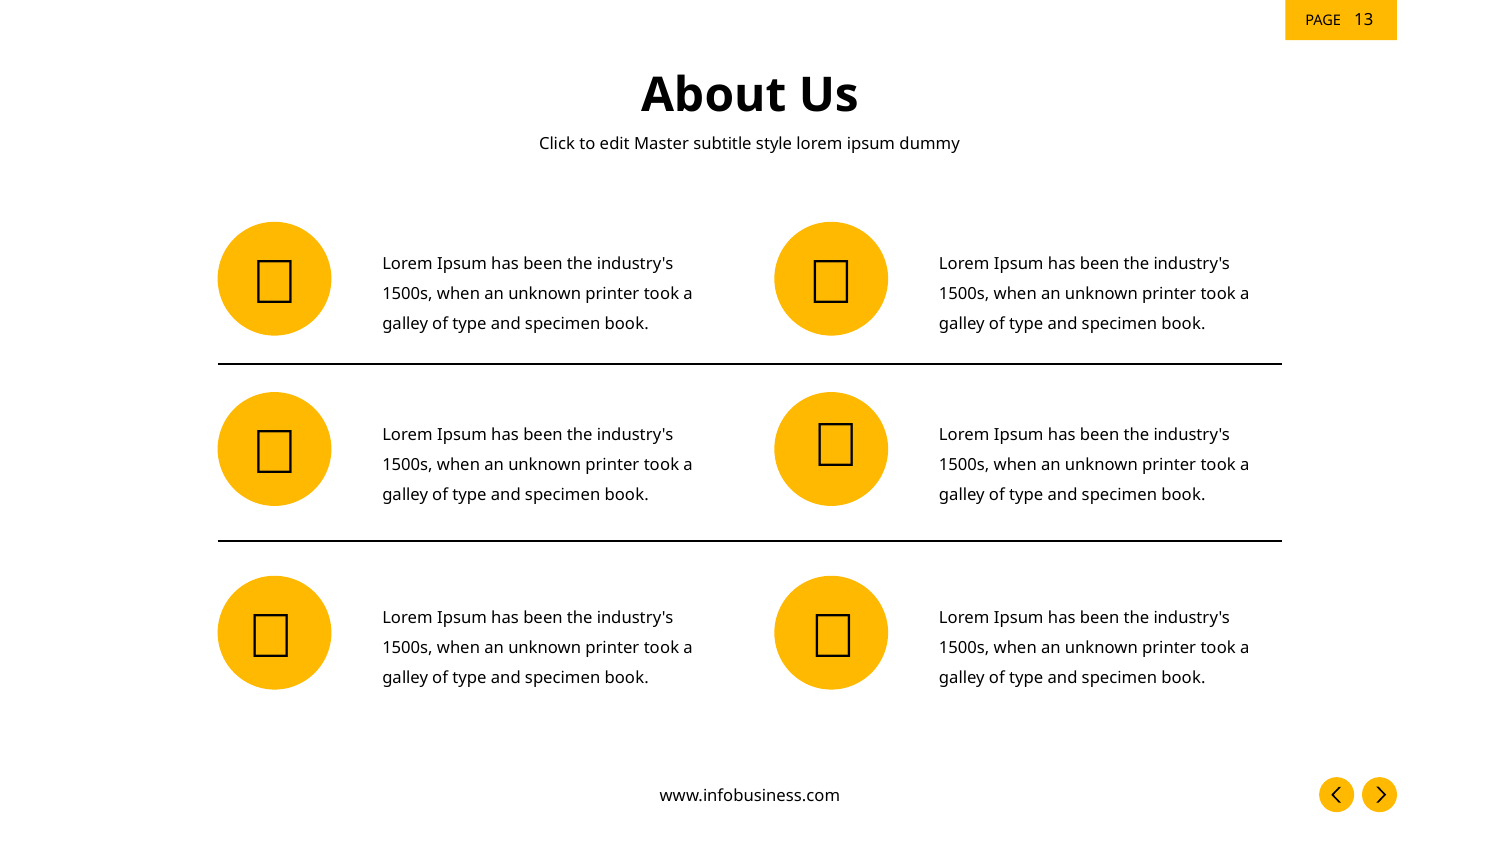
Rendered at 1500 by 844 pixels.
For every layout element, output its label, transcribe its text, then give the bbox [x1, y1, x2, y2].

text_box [217, 391, 726, 507]
footer www.infobusiness.com [627, 772, 873, 818]
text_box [774, 391, 1283, 507]
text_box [774, 221, 1283, 336]
title About Us [103, 58, 1397, 129]
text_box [217, 221, 726, 336]
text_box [774, 575, 1283, 690]
subtitle Click to edit Master subtitle style lorem ipsum dummy [103, 129, 1397, 153]
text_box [217, 575, 726, 690]
slide_number ‹#› [1342, 8, 1401, 32]
